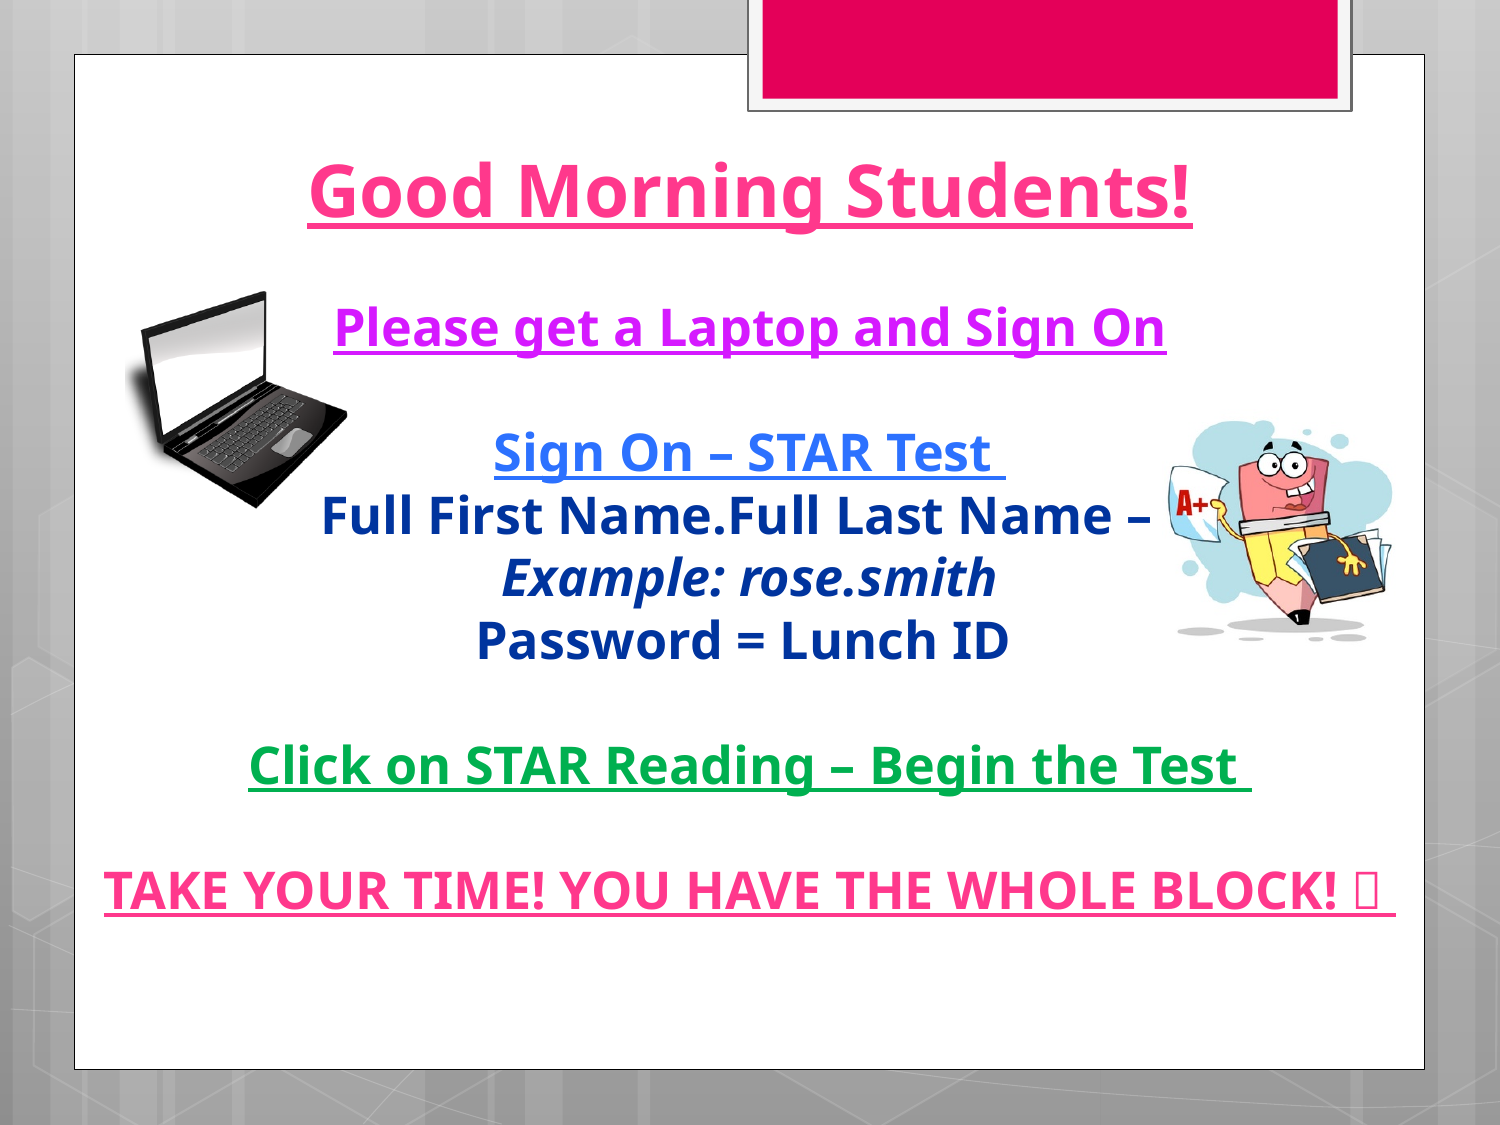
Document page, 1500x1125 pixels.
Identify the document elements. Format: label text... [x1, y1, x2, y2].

text_box Good Morning Students! Please get a Laptop and Sign On Sign On – STAR Test Full First Name.Full Last Name – Example: rose.smith Password = Lunch ID Click on STAR Reading – Begin the Test TAKE YOUR TIME! YOU HAVE THE WHOLE BLOCK!  [87, 137, 1413, 1052]
picture [1162, 408, 1401, 651]
picture [124, 287, 351, 513]
